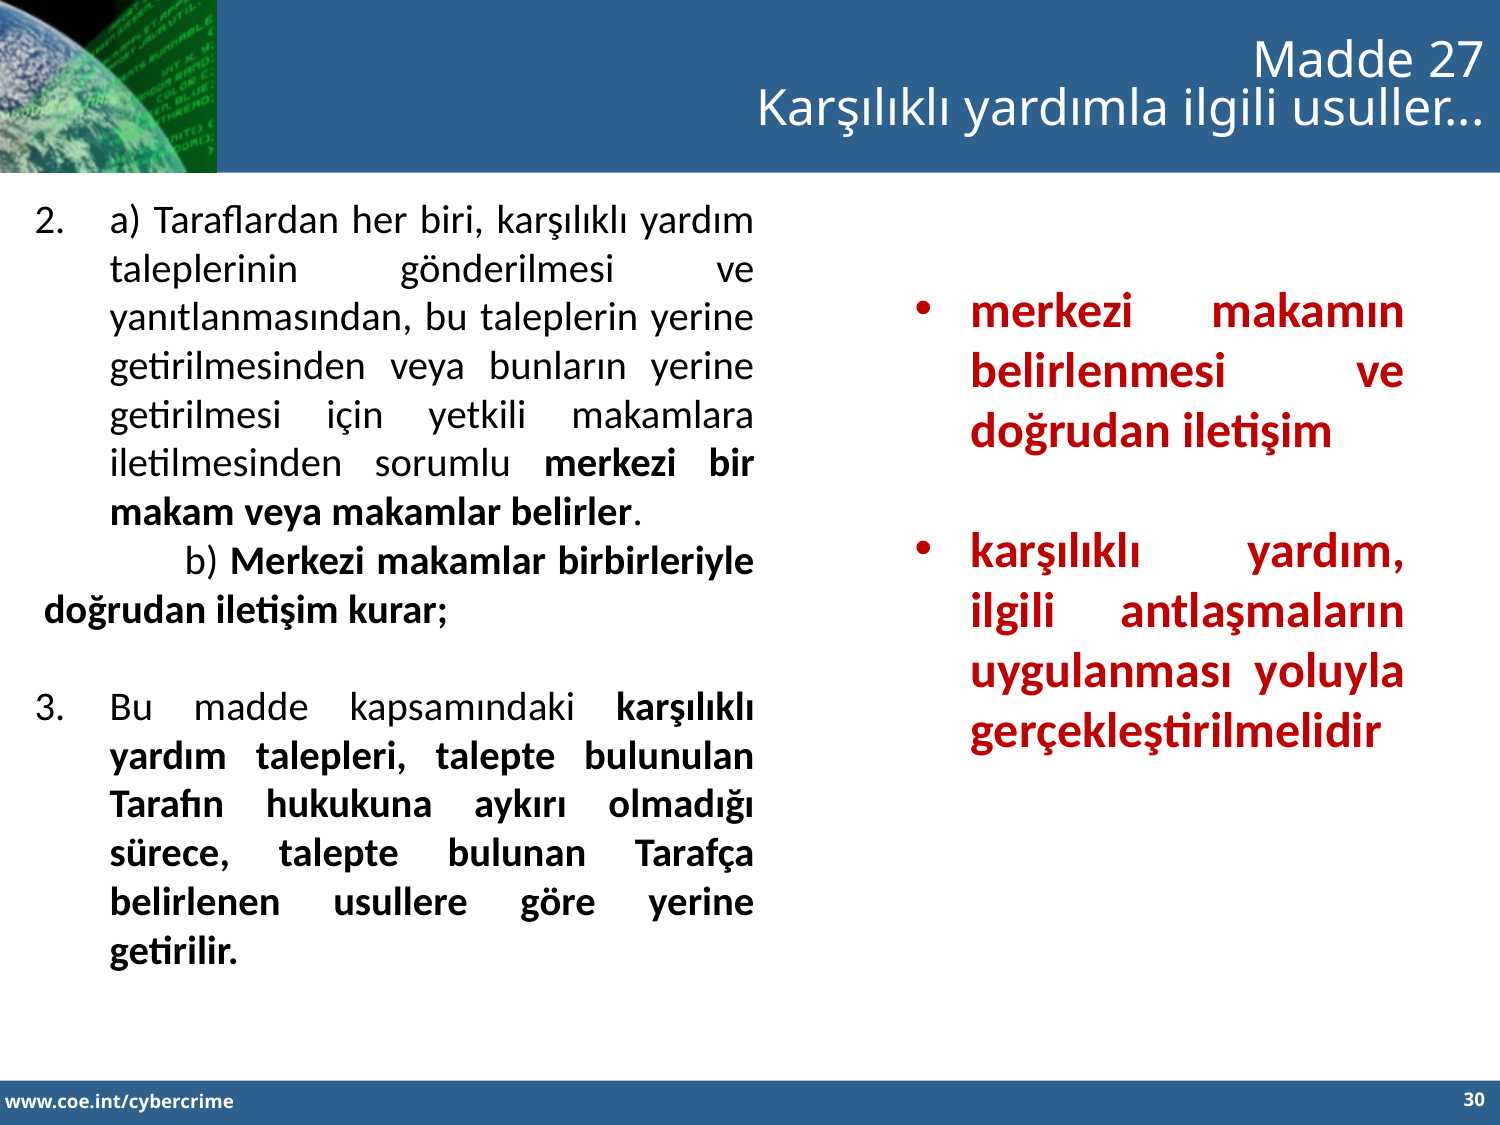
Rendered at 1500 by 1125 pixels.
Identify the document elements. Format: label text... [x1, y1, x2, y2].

text_box merkezi makamın belirlenmesi ve doğrudan iletişim karşılıklı yardım, ilgili antlaşmaların uygulanması yoluyla gerçekleştirilmelidir [899, 270, 1421, 825]
text_box a) Taraflardan her biri, karşılıklı yardım taleplerinin gönderilmesi ve yanıtlanmasından, bu taleplerin yerine getirilmesinden veya bunların yerine getirilmesi için yetkili makamlara iletilmesinden sorumlu merkezi bir makam veya makamlar belirler. b) Merkezi makamlar birbirleriyle doğrudan iletişim kurar; Bu madde kapsamındaki karşılıklı yardım talepleri, talepte bulunulan Tarafın hukukuna aykırı olmadığı sürece, talepte bulunan Tarafça belirlenen usullere göre yerine getirilir. [19, 185, 770, 980]
text_box Madde 27 Karşılıklı yardımla ilgili usuller... [274, 11, 1500, 164]
slide_number 30 [1149, 1079, 1500, 1125]
picture [0, 1, 217, 173]
